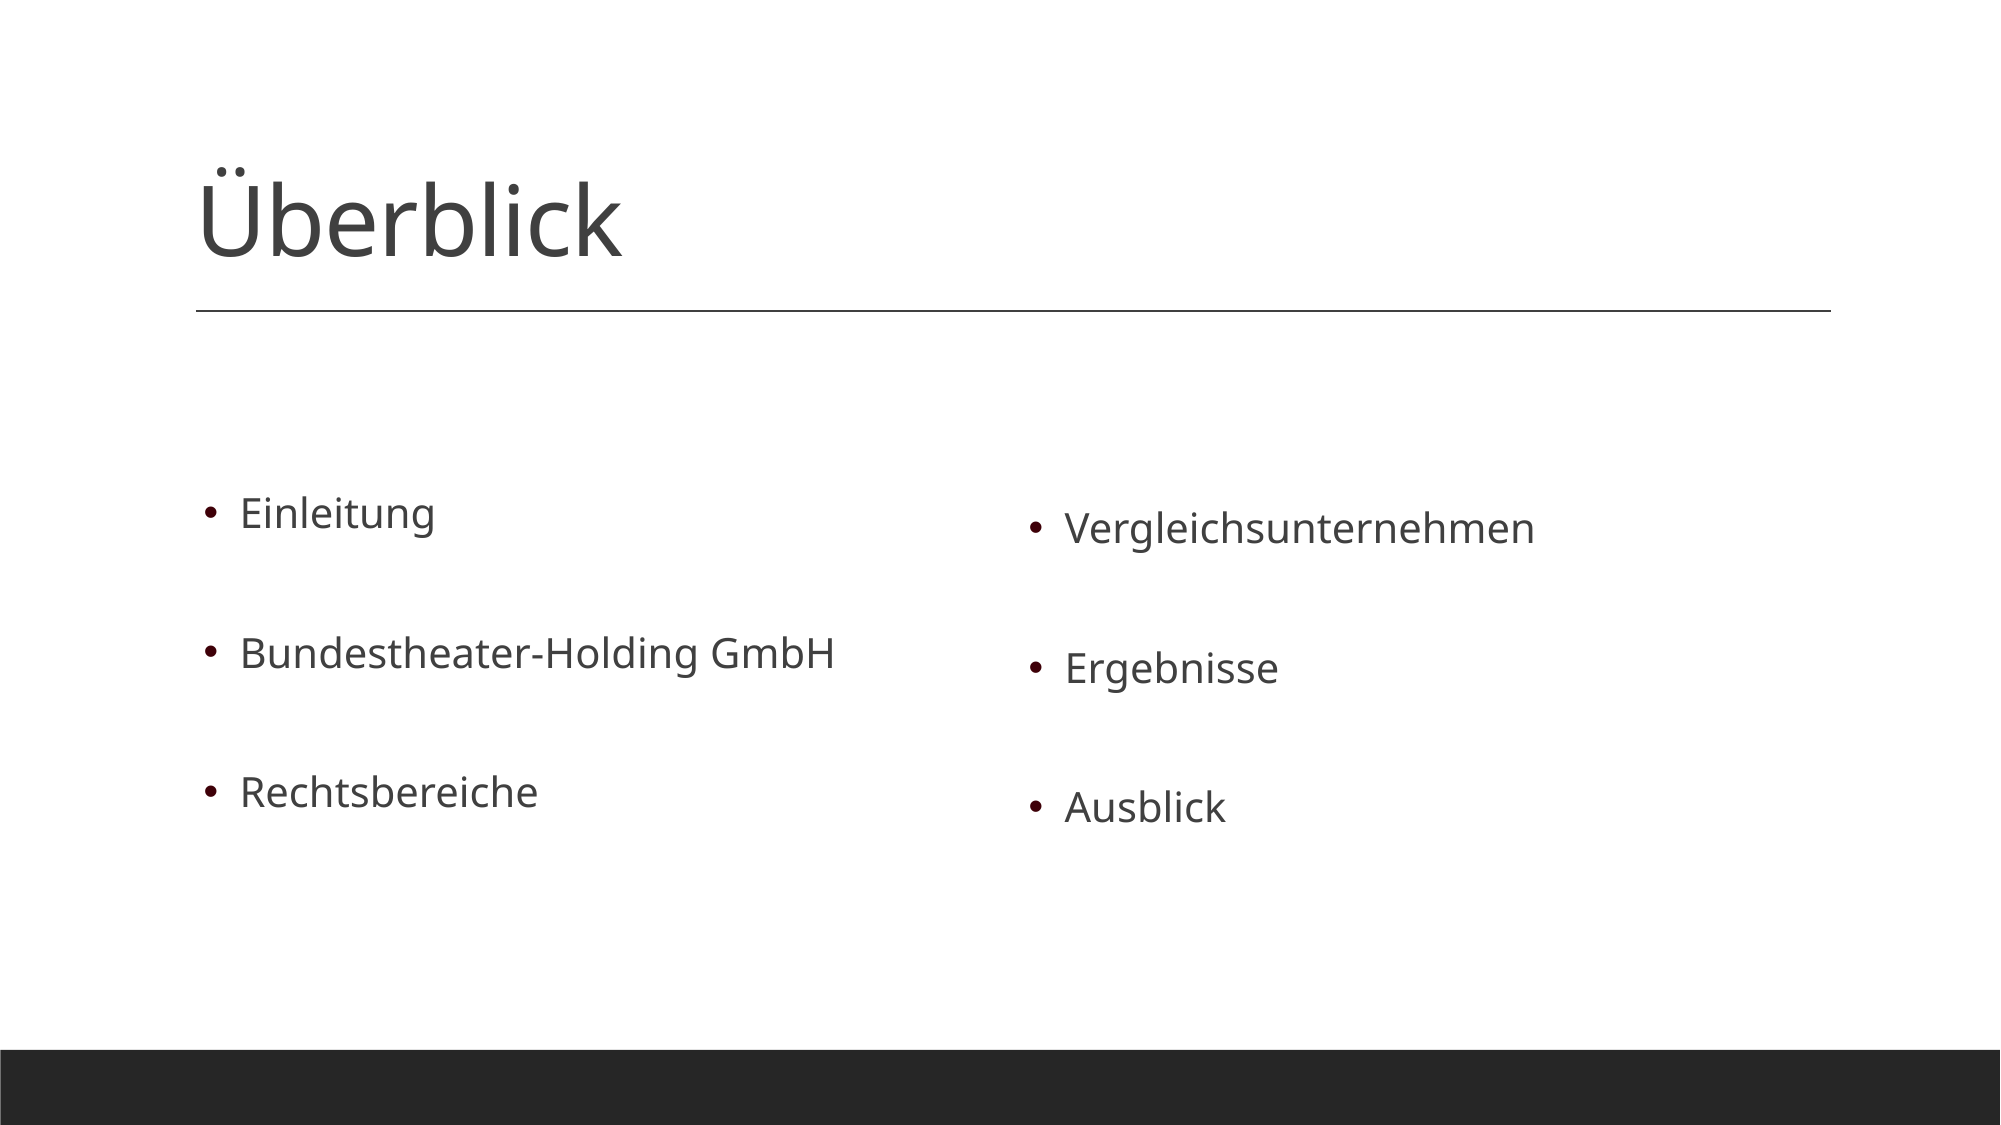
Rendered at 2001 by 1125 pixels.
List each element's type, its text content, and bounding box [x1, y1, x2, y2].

title Überblick [180, 47, 1830, 285]
list Einleitung Bundestheater-Holding GmbH Rechtsbereiche Vergleichsunternehmen Ergebnisse Ausblick [180, 345, 1830, 963]
